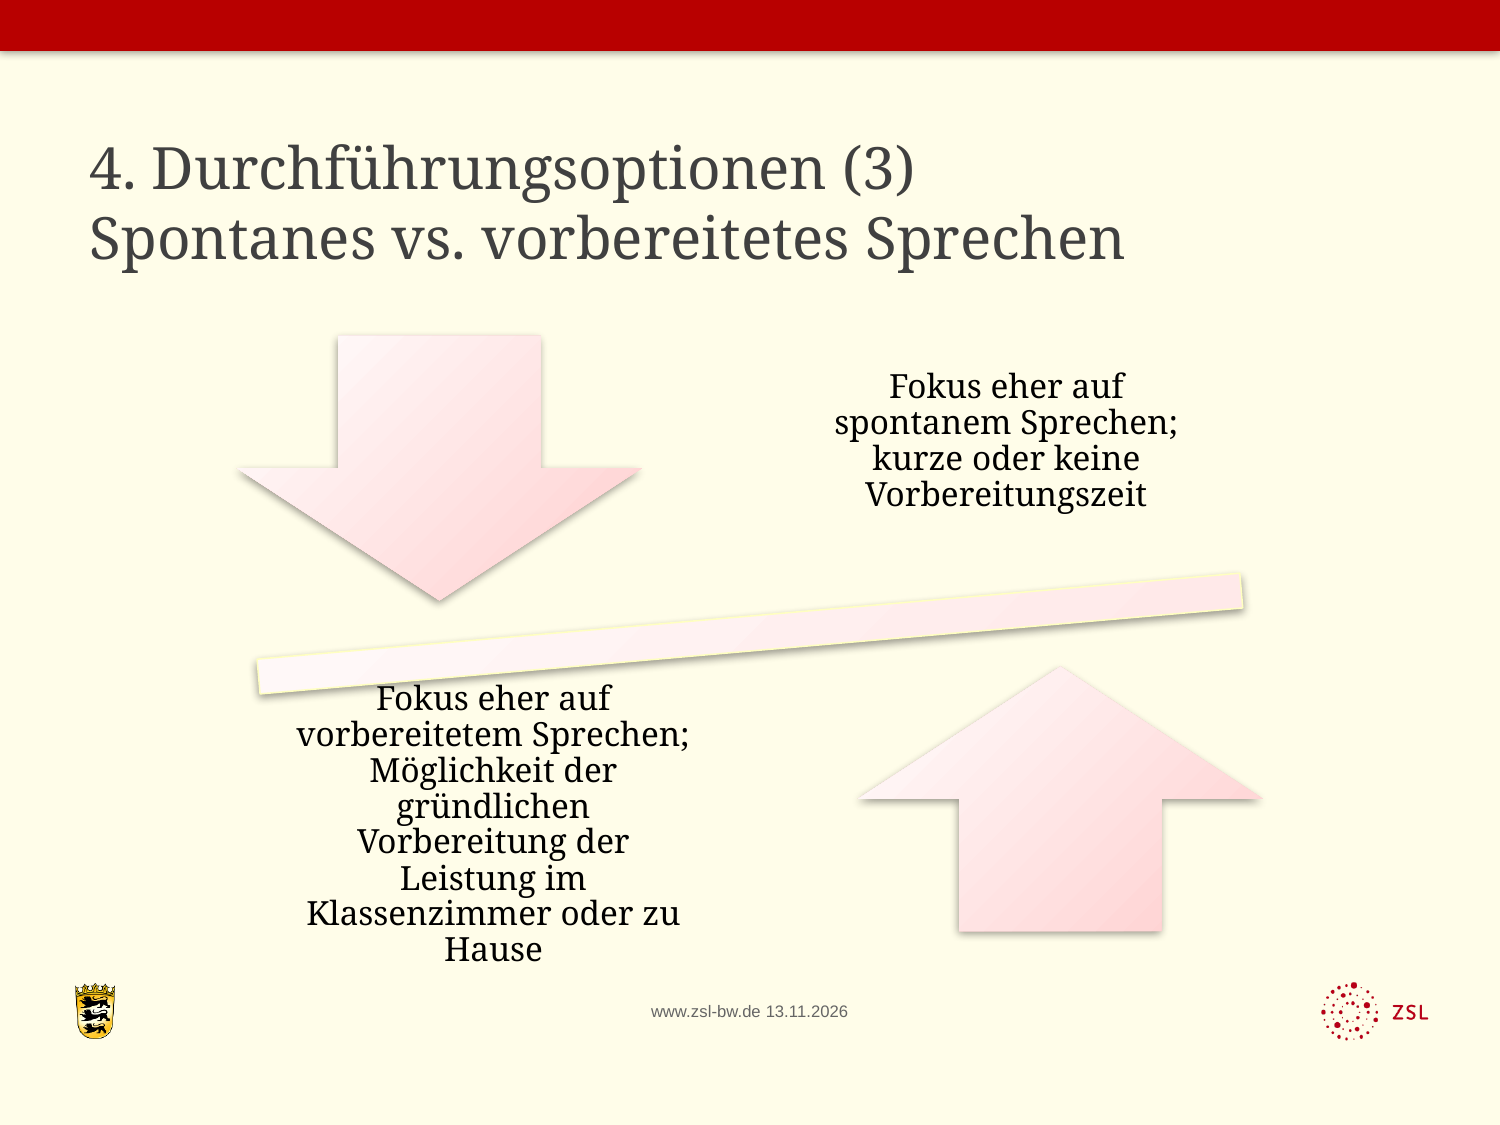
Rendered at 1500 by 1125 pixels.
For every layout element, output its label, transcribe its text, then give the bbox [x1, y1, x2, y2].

picture [1320, 981, 1429, 1041]
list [74, 302, 1426, 965]
title 4. Durchführungsoptionen (3) Spontanes vs. vorbereitetes Sprechen [75, 113, 1425, 289]
picture [73, 981, 117, 1041]
